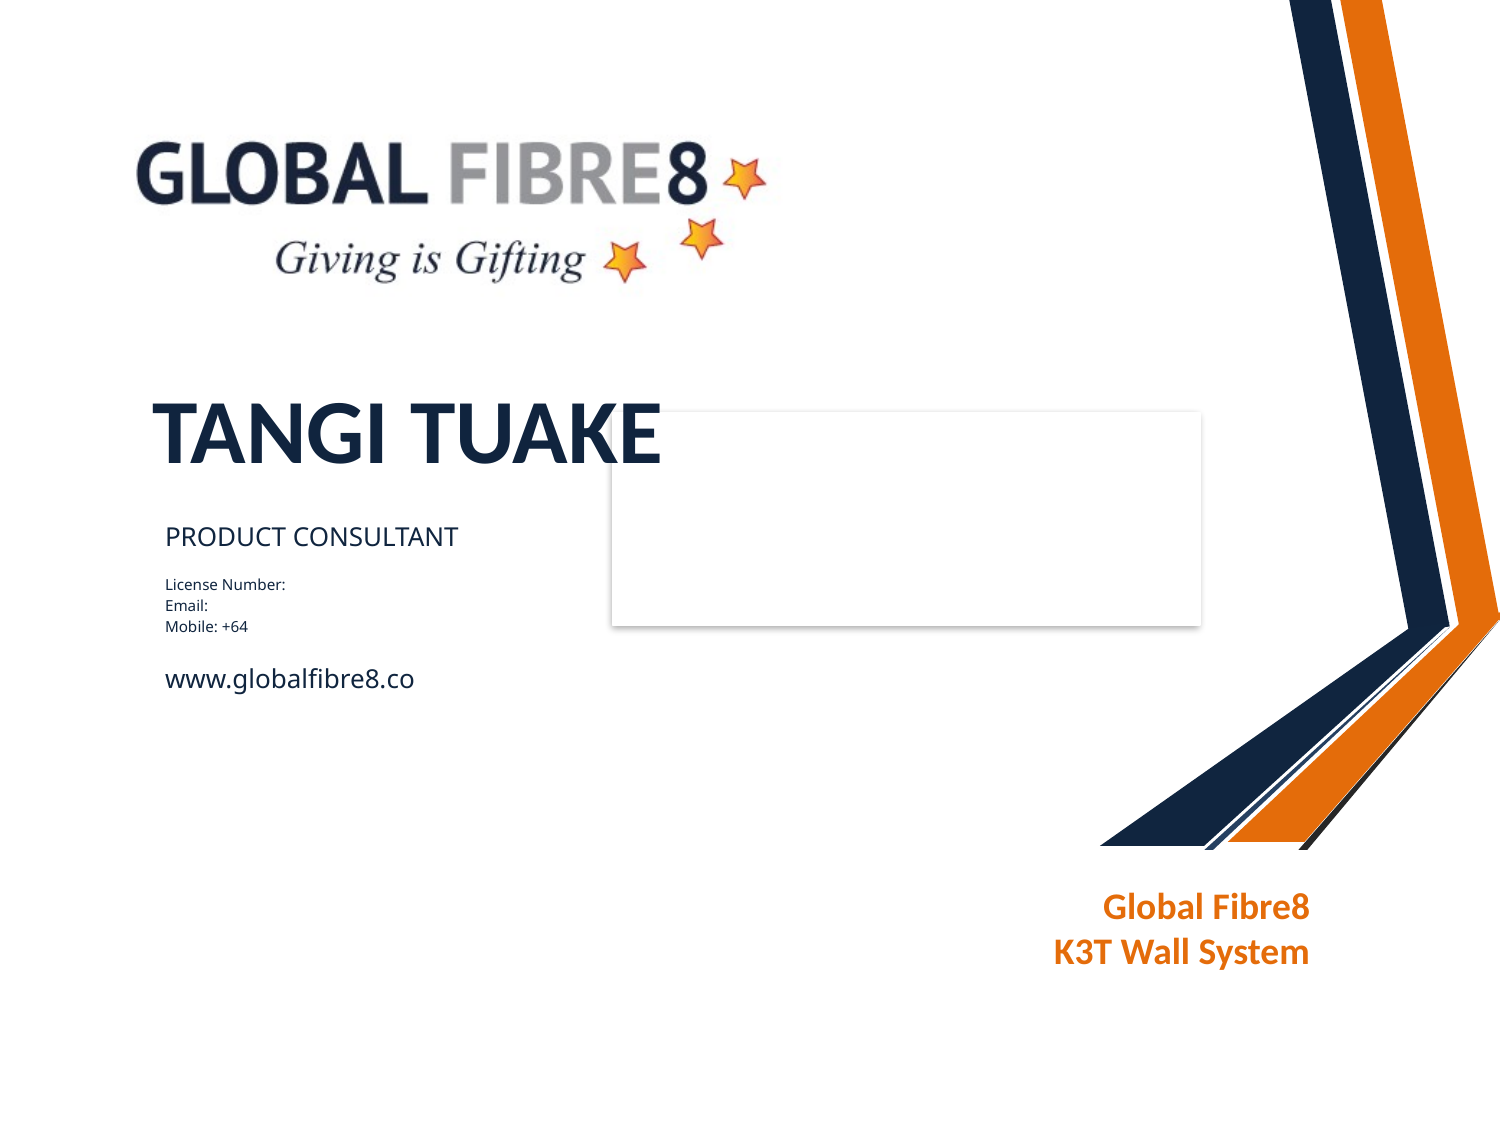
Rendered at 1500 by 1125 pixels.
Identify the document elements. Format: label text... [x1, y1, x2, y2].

subtitle PRODUCT CONSULTANT License Number: Email: Mobile: +64 www.globalfibre8.co [150, 512, 1400, 913]
picture [112, 112, 789, 305]
title TANGI TUAKE [137, 324, 1500, 529]
text_box Global Fibre8 K3T Wall System [124, 874, 1325, 980]
